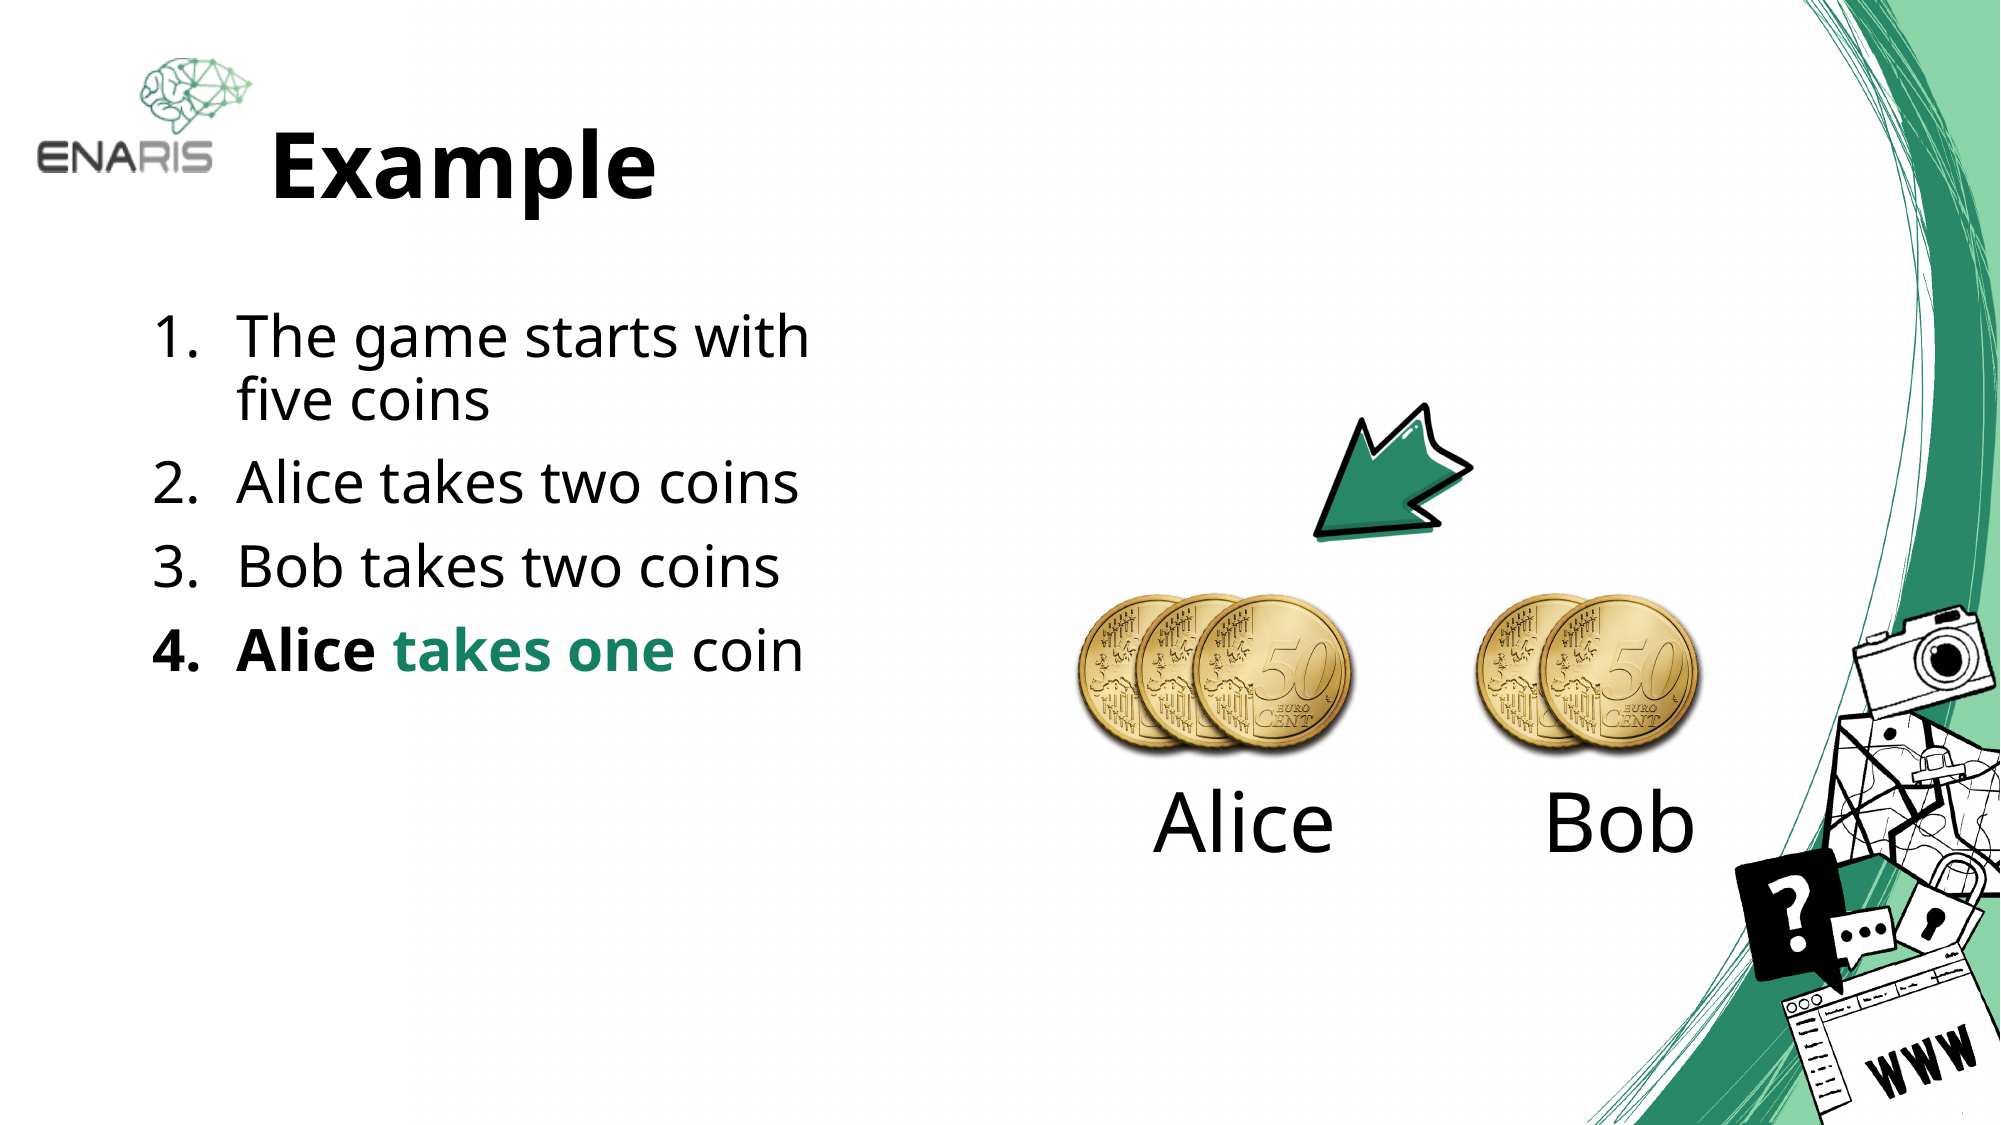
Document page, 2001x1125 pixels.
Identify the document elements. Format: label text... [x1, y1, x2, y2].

title Example [253, 59, 1863, 278]
text_box Alice [1058, 762, 1432, 877]
picture [408, 0, 2000, 1125]
list The game starts with five coins Alice takes two coins Bob takes two coins Alice takes one coin [137, 299, 924, 1014]
text_box Bob [1432, 762, 1808, 877]
picture [37, 58, 254, 173]
